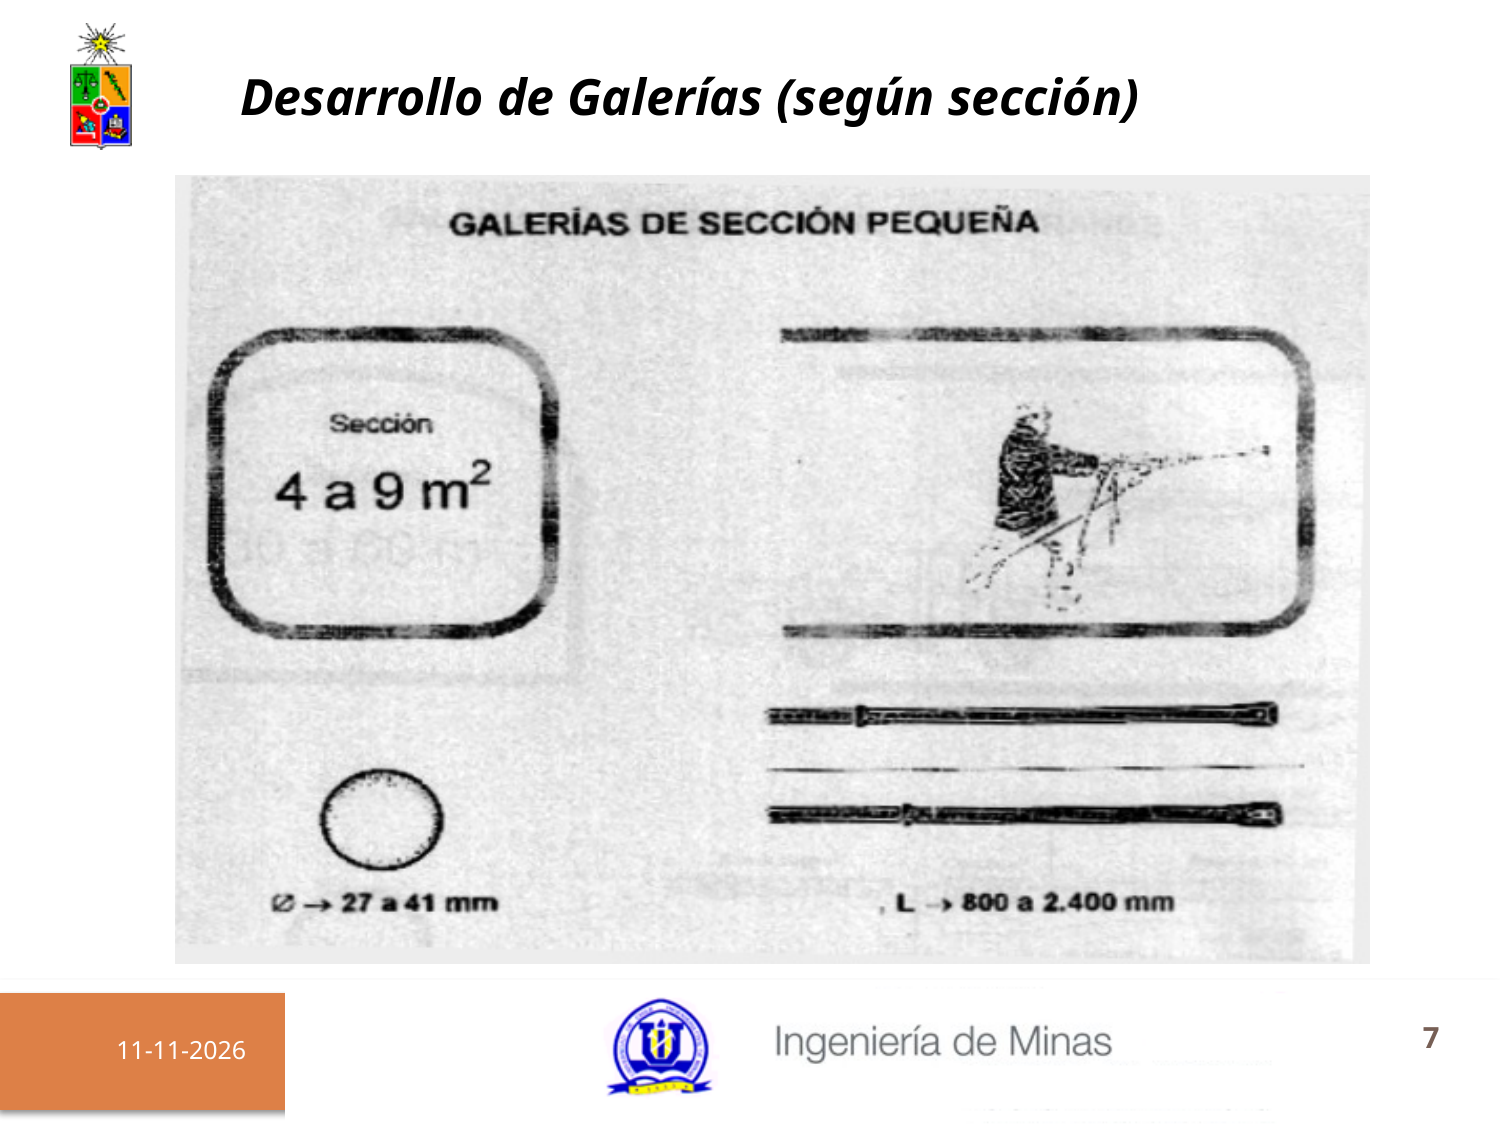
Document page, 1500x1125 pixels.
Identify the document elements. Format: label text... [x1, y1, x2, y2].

text_box Desarrollo de Galerías (según sección) [225, 58, 1155, 134]
picture [69, 23, 132, 151]
picture [175, 175, 1370, 964]
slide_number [12, 995, 279, 1108]
picture [285, 980, 1500, 1125]
